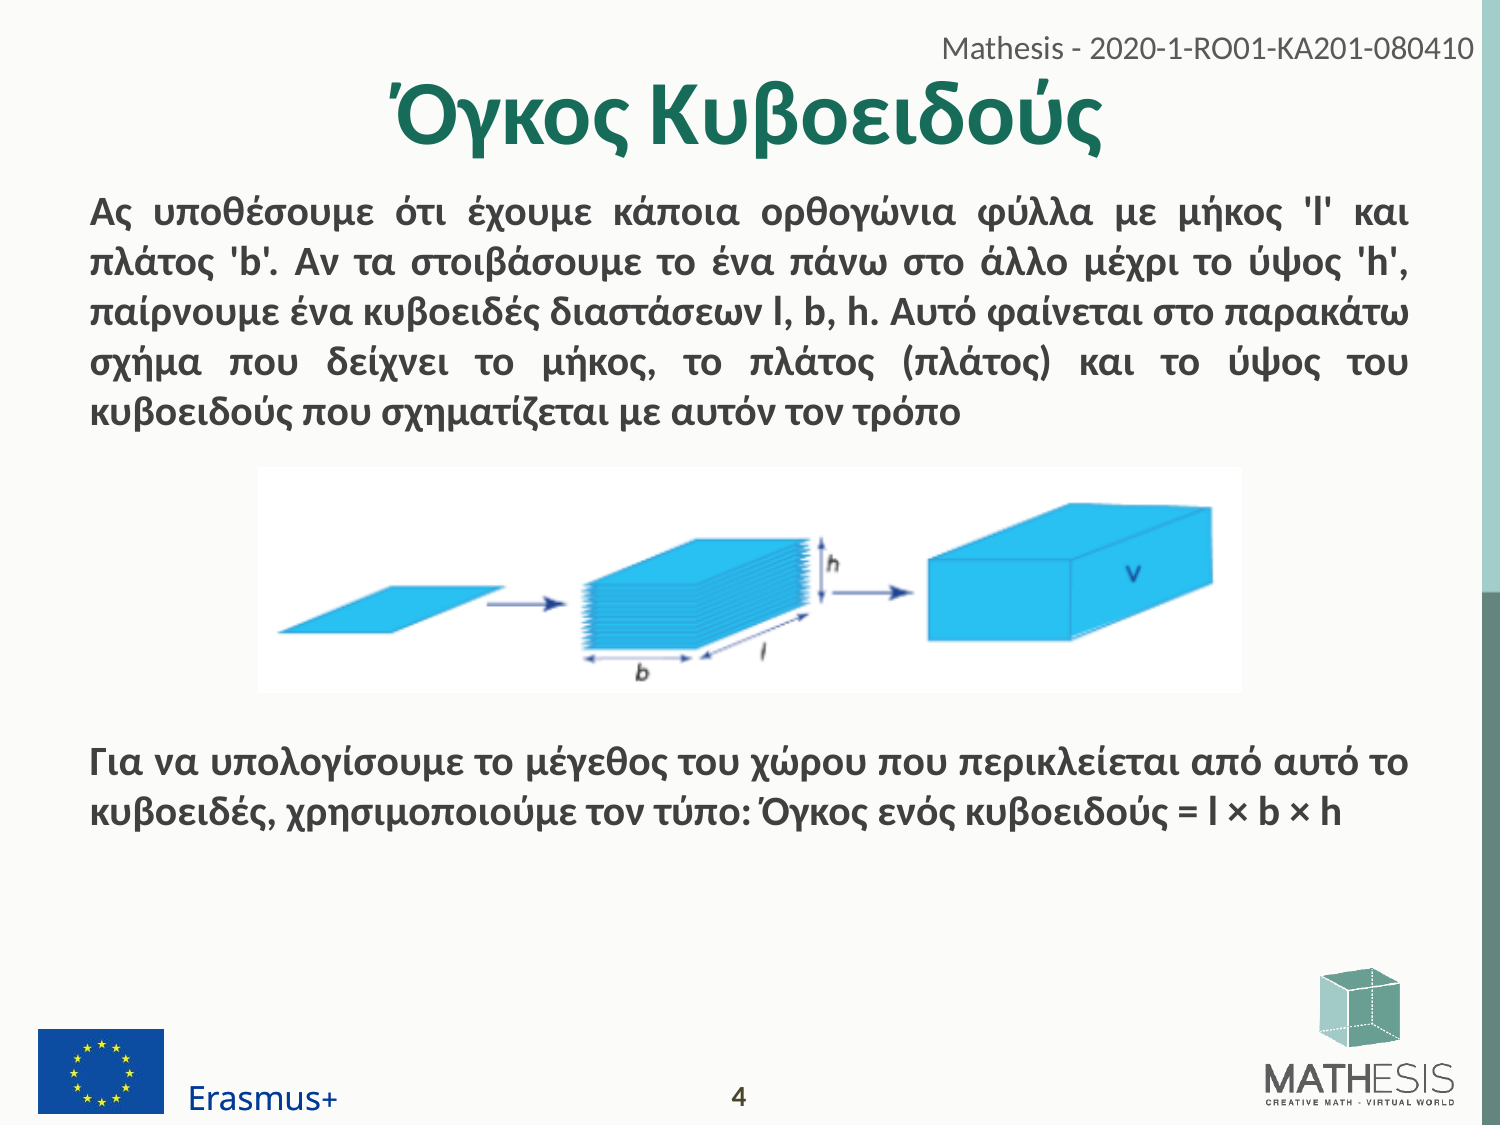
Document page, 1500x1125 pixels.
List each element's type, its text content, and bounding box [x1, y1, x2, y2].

picture [258, 467, 1242, 694]
title Όγκος Κυβοειδούς [75, 45, 1425, 176]
list Ας υποθέσουμε ότι έχουμε κάποια ορθογώνια φύλλα με μήκος 'l' και πλάτος 'b'. Αν τα στοιβάσουμε το ένα πάνω στο άλλο μέχρι το ύψος 'h', παίρνουμε ένα κυβοειδές διαστάσεων l, b, h. Αυτό φαίνεται στο παρακάτω σχήμα που δείχνει το μήκος, το πλάτος (πλάτος) και το ύψος του κυβοειδούς που σχηματίζεται με αυτόν τον τρόπο Για να υπολογίσουμε το μέγεθος του χώρου που περικλείεται από αυτό το κυβοειδές, χρησιμοποιούμε τον τύπο: Όγκος ενός κυβοειδούς = l × b × h [75, 176, 1425, 1051]
picture [38, 1029, 164, 1114]
